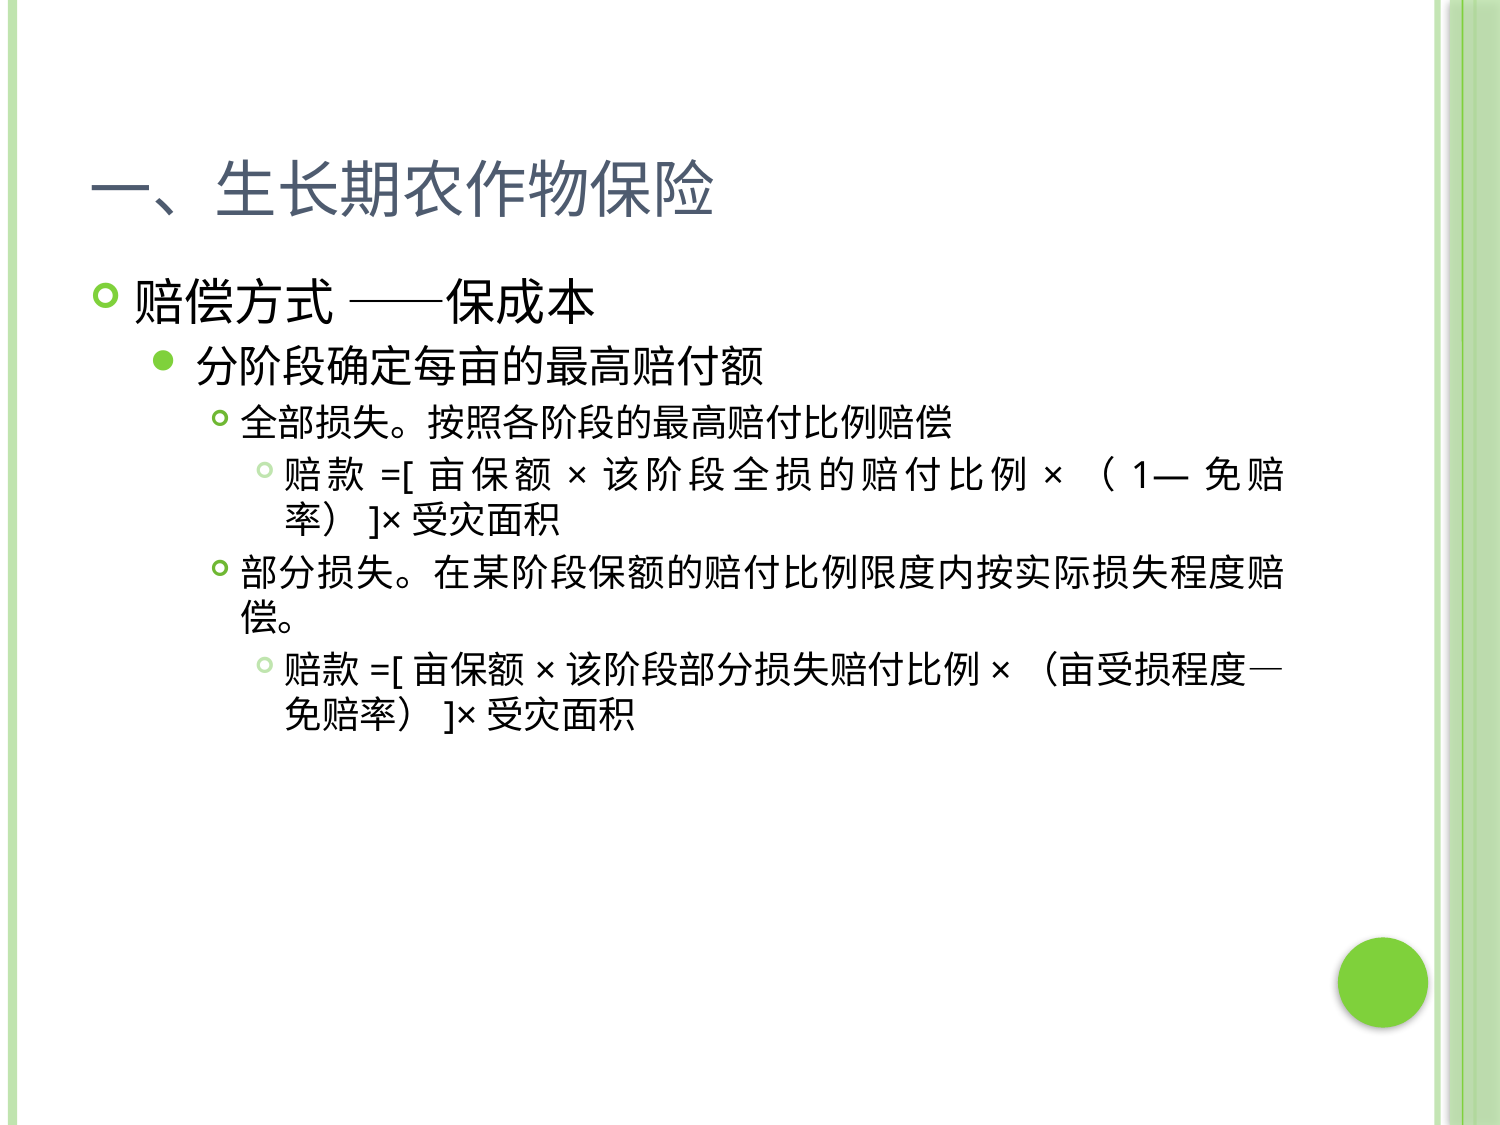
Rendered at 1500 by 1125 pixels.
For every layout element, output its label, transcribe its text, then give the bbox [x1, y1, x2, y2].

list 赔偿方式 ——保成本 分阶段确定每亩的最高赔付额 全部损失。按照各阶段的最高赔付比例赔偿 赔款=[亩保额×该阶段全损的赔付比例×（1—免赔率）]×受灾面积 部分损失。在某阶段保额的赔付比例限度内按实际损失程度赔偿。 赔款=[亩保额×该阶段部分损失赔付比例×（亩受损程度—免赔率）]×受灾面积 [74, 262, 1301, 1063]
title 一、生长期农作物保险 [75, 45, 1300, 233]
